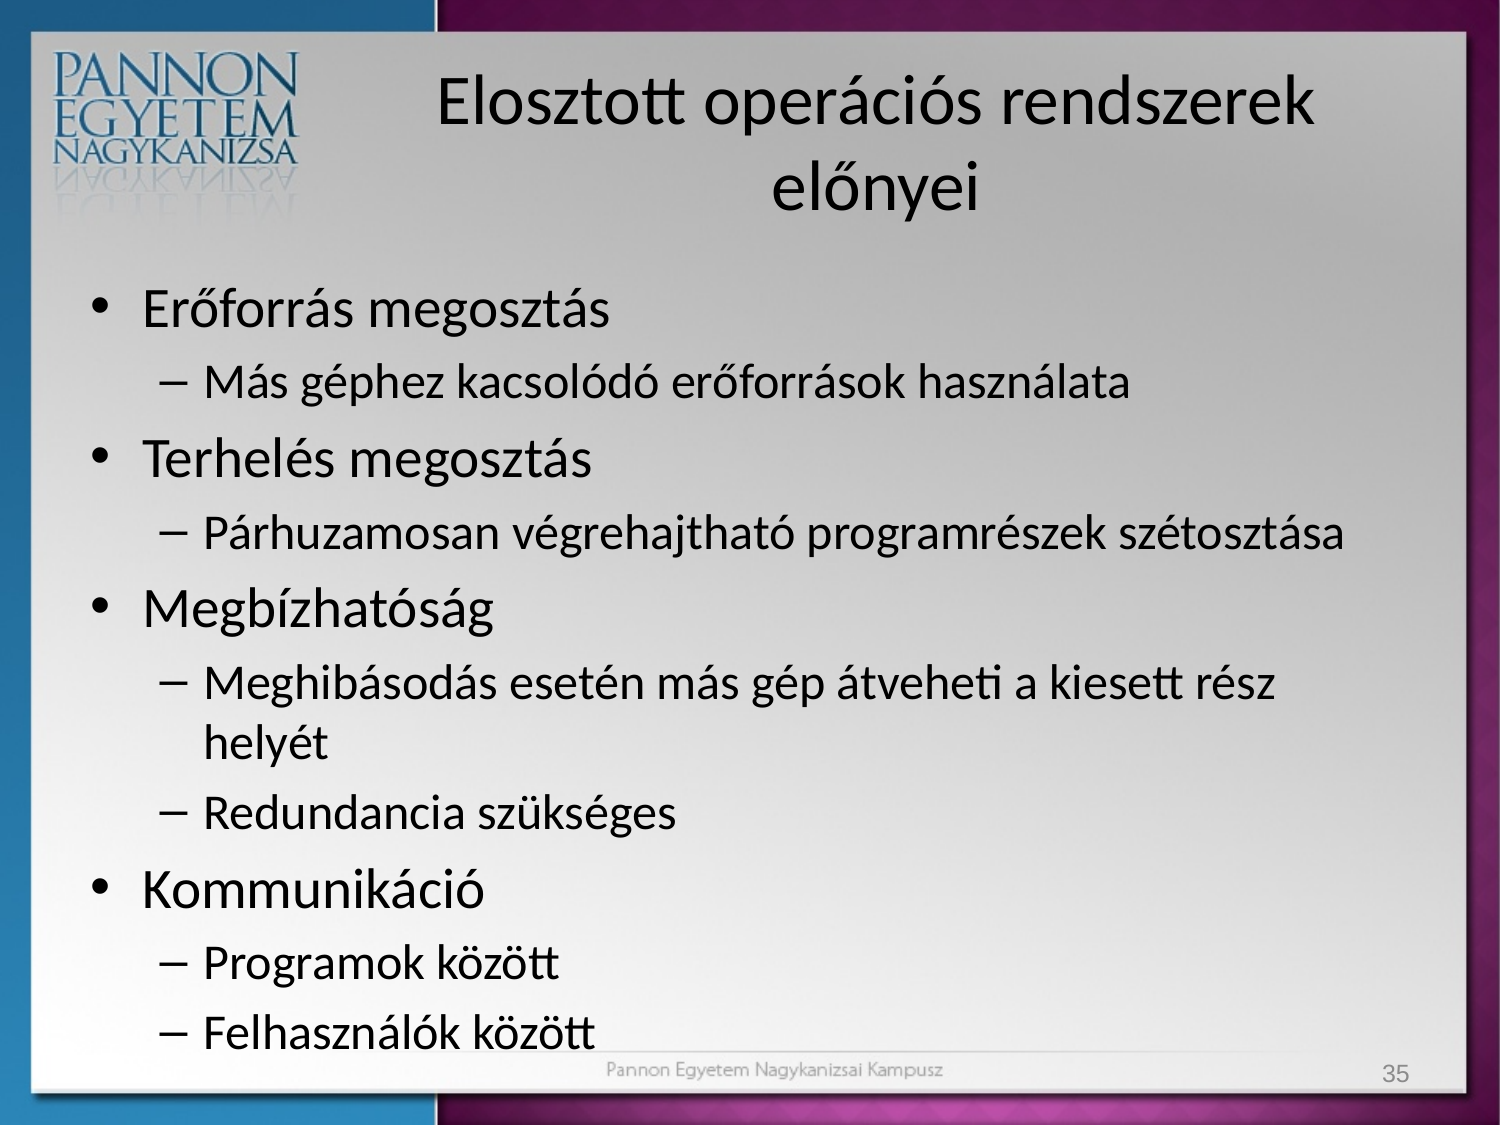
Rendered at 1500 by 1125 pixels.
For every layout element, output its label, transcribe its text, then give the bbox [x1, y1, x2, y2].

list Erőforrás megosztás Más géphez kacsolódó erőforrások használata Terhelés megosztás Párhuzamosan végrehajtható programrészek szétosztása Megbízhatóság Meghibásodás esetén más gép átveheti a kiesett rész helyét Redundancia szükséges Kommunikáció Programok között Felhasználók között [75, 262, 1425, 1075]
slide_number 35 [1074, 1042, 1425, 1103]
title Elosztott operációs rendszerek előnyei [328, 45, 1425, 233]
picture [0, 0, 1500, 1125]
